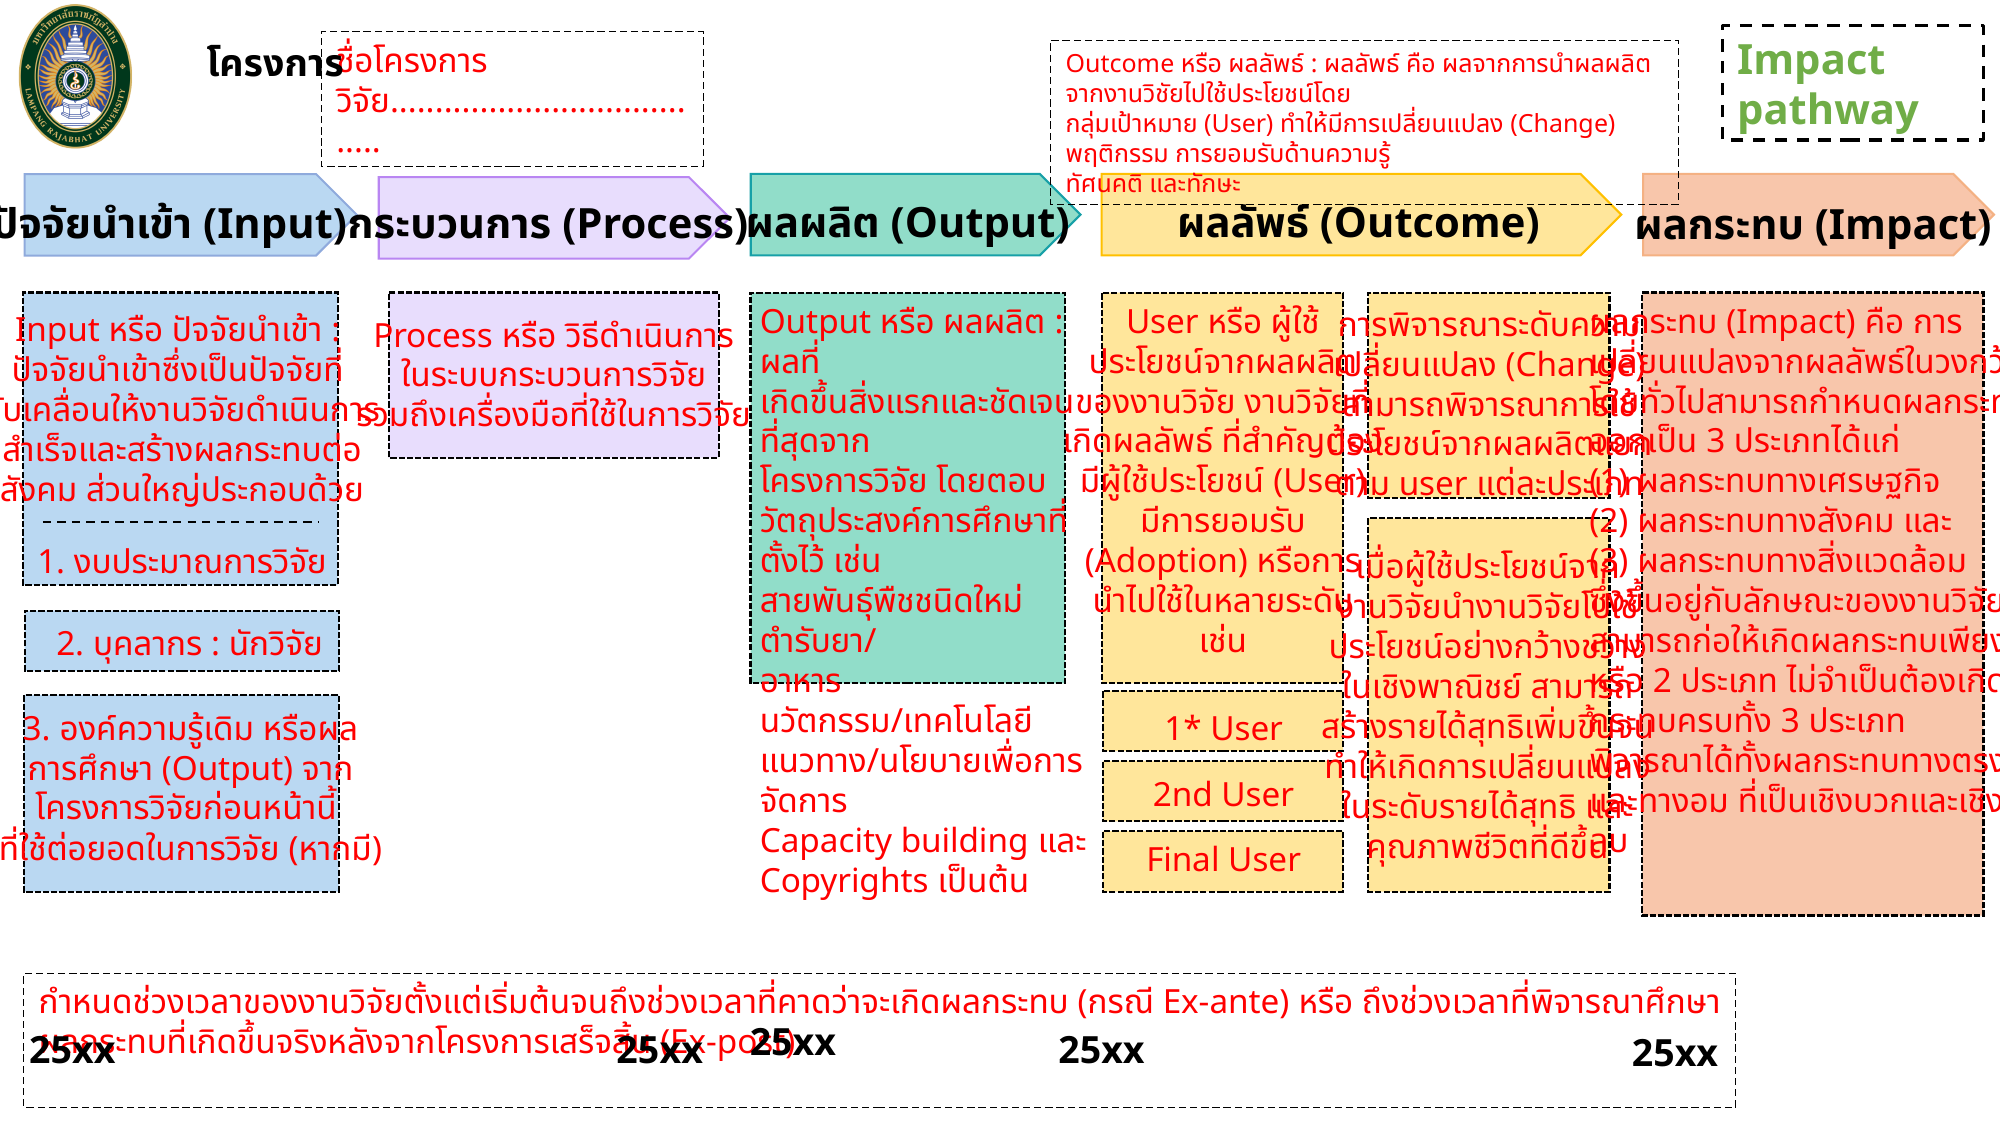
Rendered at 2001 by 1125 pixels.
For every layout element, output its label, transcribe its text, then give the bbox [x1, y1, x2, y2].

text_box Input หรือ ปัจจัยนำเข้า : ปัจจัยนำเข้าซึ่งเป็นปัจจัยที่ ขับเคลื่อนให้งานวิจัยดำเนินการ สำเร็จและสร้างผลกระทบต่อ สังคม ส่วนใหญ่ประกอบด้วย [0, 301, 395, 516]
text_box [1100, 205, 1619, 257]
text_box 25xx [601, 1018, 718, 1079]
text_box [1641, 867, 1985, 917]
text_box [1679, 172, 1971, 190]
text_box Outcome หรือ ผลลัพธ์ : ผลลัพธ์ คือ ผลจากการนำผลผลิตจากงานวิชัยไปใช้ประโยชน์โดย กลุ่มเป้าหมาย (User) ทำให้มีการเปลี่ยนแปลง (Change) พฤติกรรม การยอมรับด้านความรู้ ทัศนคติ และทักษะ [1050, 40, 1679, 205]
text_box 2nd User [1138, 765, 1310, 821]
text_box [1399, 517, 1574, 537]
text_box 25xx [1617, 1021, 1734, 1081]
text_box [377, 176, 703, 189]
text_box [388, 291, 720, 306]
text_box 1. งบประมาณการวิจัย [22, 532, 342, 588]
text_box [1367, 873, 1611, 893]
text_box [1110, 760, 1306, 822]
text_box Process หรือ วิธีดำเนินการ ในระบบกระบวนการวิจัย รวมถึงเครื่องมือที่ใช้ในการวิจัย [341, 306, 745, 441]
text_box ชื่อโครงการวิจัย...................................... [321, 31, 704, 167]
text_box Final User [1131, 831, 1316, 886]
text_box 3. องค์ความรู้เดิม หรือผล การศึกษา (Output) จาก โครงการวิจัยก่อนหน้านี้ ที่ใช้ต่อยอดในการวิจัย (หากมี) [0, 699, 397, 874]
text_box ผลลัพธ์ (Outcome) [1162, 205, 1555, 254]
text_box โครงการ [191, 31, 359, 92]
text_box เมื่อผู้ใช้ประโยชน์จาก งานวิจัยนำงานวิจัยโปใช้ ประโยชน์อย่างกว้างขวาง ในเชิงพาณิชย์ สามารถ สร้างรายได้สุทธิเพิ่มขึ้นจน ทำให้เกิดการเปลี่ยนแปลง ในระดับรายได้สุทธิ และ คุณภาพชีวิตที่ดีขึ้น [1306, 537, 1670, 873]
text_box 25xx [735, 1010, 851, 1071]
text_box [377, 255, 694, 260]
text_box กระบวนการ (Process) [333, 189, 764, 255]
text_box ผลผลิต (Output) [730, 188, 1085, 254]
text_box 1* User [1149, 700, 1298, 755]
text_box [23, 874, 340, 893]
picture [0, 0, 152, 154]
text_box [1110, 830, 1344, 893]
text_box User หรือ ผู้ใช้ ประโยชน์จากผลผลิต ของงานวิจัย งานวิจัยที่ เกิดผลลัพธ์ ที่สำคัญต้อง มีผู้ใช้ประโยชน์ (User) มีการยอมรับ (Adoption) หรือการ นำไปใช้ในหลายระดับ เช่น [1110, 292, 1399, 667]
text_box Impact pathway [1722, 25, 1984, 141]
text_box [1110, 667, 1306, 684]
text_box ผลกระทบ (Impact) [1619, 190, 2000, 256]
text_box 25xx [1043, 1018, 1160, 1079]
text_box [22, 291, 339, 301]
text_box กำหนดช่วงเวลาของงานวิจัยตั้งแต่เริ่มต้นจนถึงช่วงเวลาที่คาดว่าจะเกิดผลกระทบ (กรณี Ex-ante) หรือ ถึงช่วงเวลาที่พิจารณาศึกษาผลกระทบที่เกิดขึ้นจริงหลังจากโครงการเสร็จสิ้น (Ex-post) [23, 973, 1736, 1108]
text_box [749, 172, 1050, 188]
text_box [22, 516, 339, 532]
text_box [24, 610, 340, 672]
text_box [1110, 690, 1306, 752]
text_box ปัจจัยนำเข้า (Input) [0, 189, 333, 255]
text_box [23, 173, 333, 189]
text_box [395, 441, 720, 459]
text_box [23, 694, 340, 699]
text_box 25xx [14, 1018, 131, 1079]
text_box Output หรือ ผลผลิต : ผลที่ เกิดขึ้นสิ่งแรกและชัดเจนที่สุดจาก โครงการวิจัย โดยตอบ วัตถุประสงค์การศึกษาที่ตั้งไว้ เช่น สายพันธุ์พืชชนิดใหม่ ตำรับยา/ อาหาร นวัตกรรม/เทคโนโลยี แนวทาง/นโยบายเพื่อการจัดการ Capacity building และ Copyrights เป็นต้น [745, 292, 1110, 907]
text_box ผลกระทบ (Impact) คือ การ เปลี่ยนแปลงจากผลลัพธ์ในวงกว้าง โดยทั่วไปสามารถกำหนดผลกระทบ ออกเป็น 3 ประเภทได้แก่ (1) ผลกระทบทางเศรษฐกิจ (2) ผลกระทบทางสังคม และ (3) ผลกระทบทางสิ่งแวดล้อม ซึ่งขึ้นอยู่กับลักษณะของงานวิจัย สามารถก่อให้เกิดผลกระทบเพียง 1 หรือ 2 ประเภท ไม่จำเป็นต้องเกิดผล กระทบครบทั้ง 3 ประเภท พิจารณาได้ทั้งผลกระทบทางตรง และทางอม ที่เป็นเชิงบวกและเชิง ลบ [1574, 292, 2000, 867]
text_box การพิจารณาระดับความ เปลี่ยนแปลง (Change) สามารถพิจารณาการใช้ ประโยชน์จากผลผลิตแยก ตาม user แต่ละประเภท [1399, 295, 1668, 510]
text_box 2. บุคลากร : นักวิจัย [41, 615, 338, 670]
